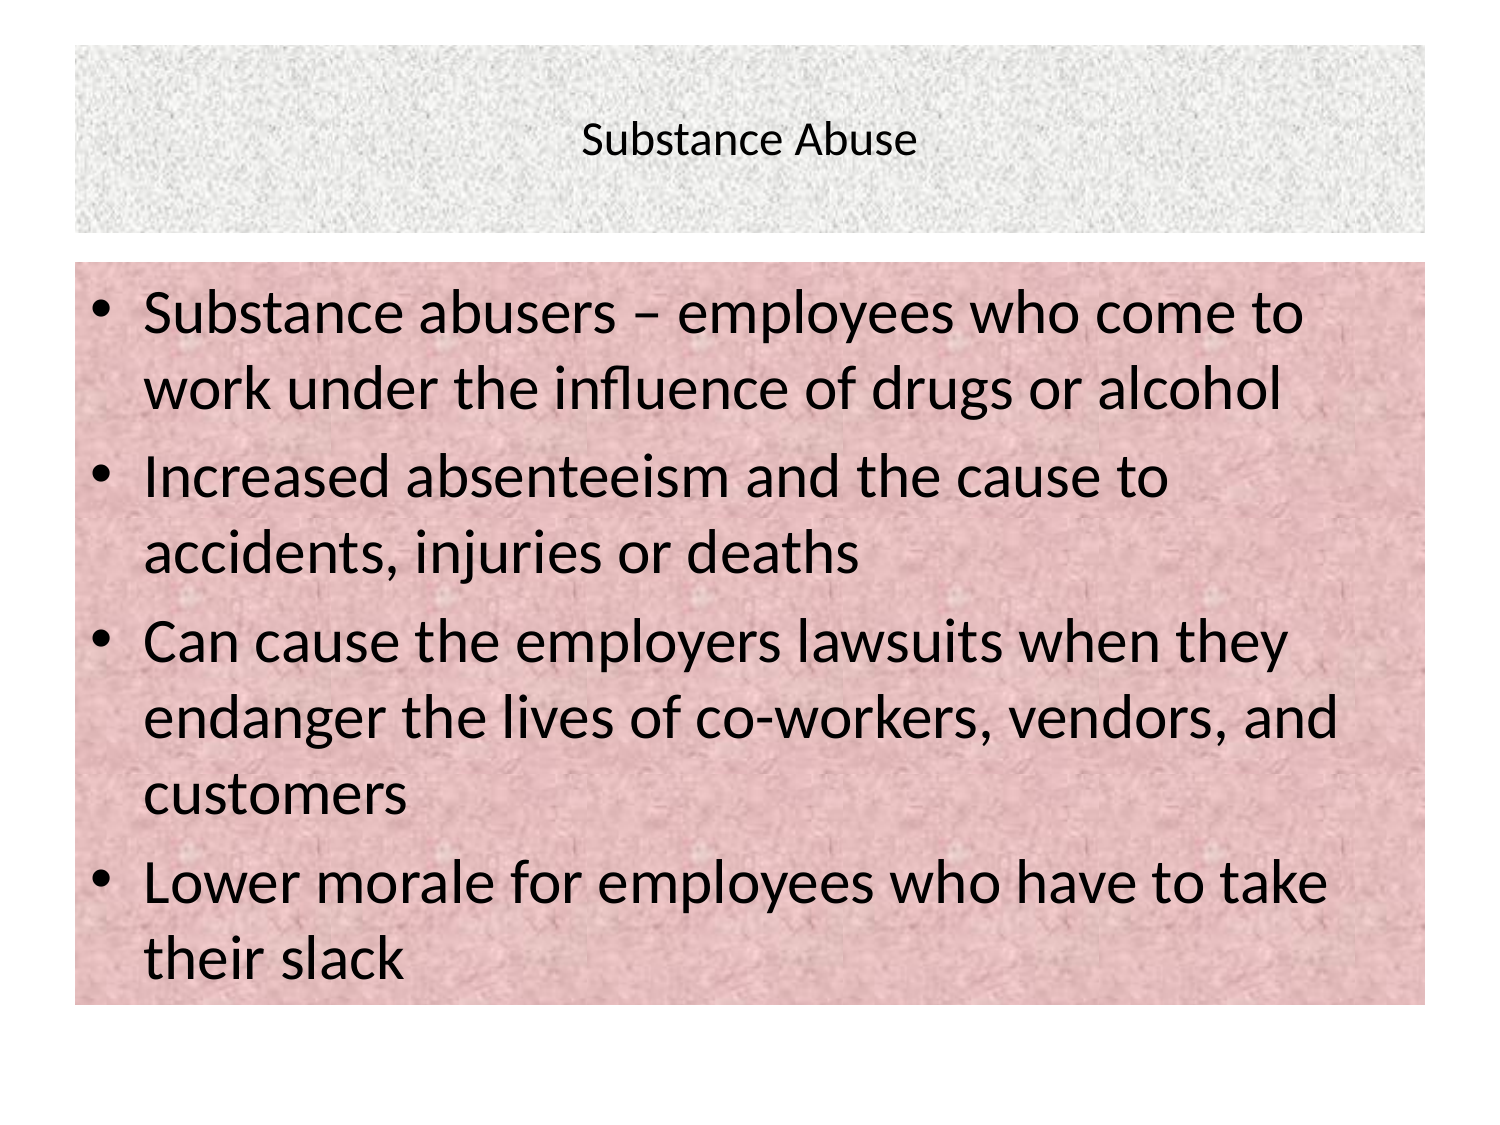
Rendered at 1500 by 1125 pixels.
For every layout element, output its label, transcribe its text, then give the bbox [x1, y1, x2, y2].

list Substance abusers – employees who come to work under the influence of drugs or alcohol Increased absenteeism and the cause to accidents, injuries or deaths Can cause the employers lawsuits when they endanger the lives of co-workers, vendors, and customers Lower morale for employees who have to take their slack [75, 262, 1425, 1005]
title Substance Abuse [75, 45, 1425, 233]
